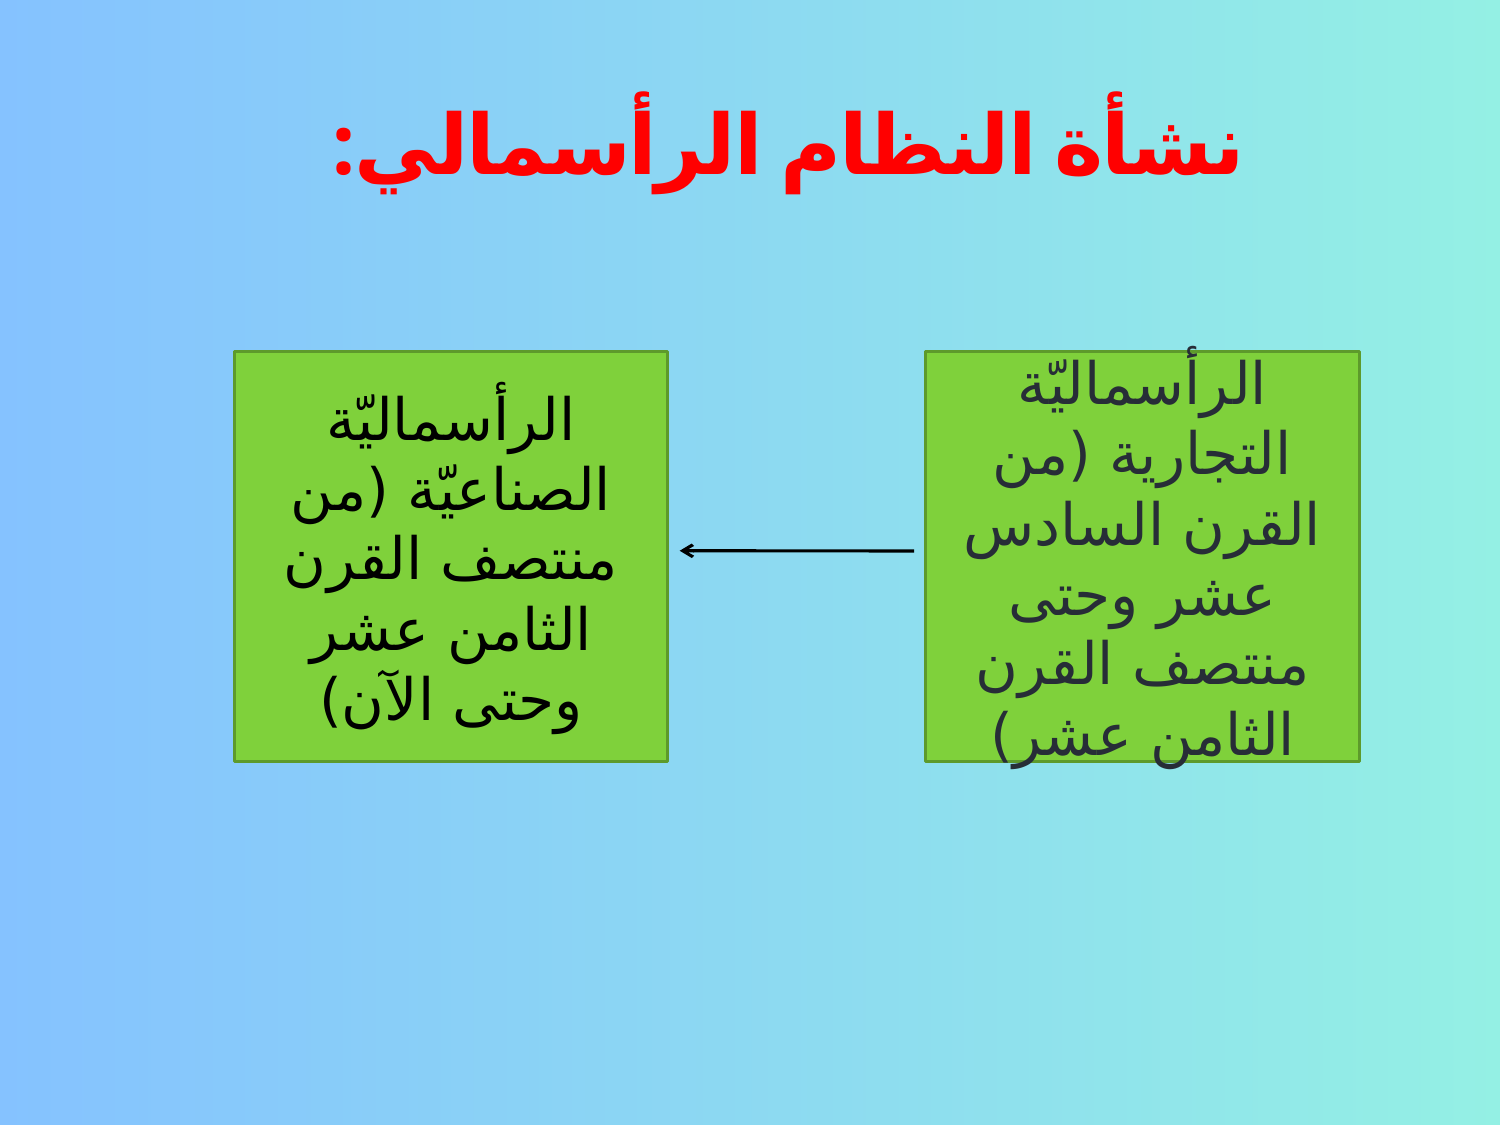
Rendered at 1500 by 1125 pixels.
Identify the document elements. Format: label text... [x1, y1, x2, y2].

title نشأة النظام الرأسمالي: [150, 83, 1425, 234]
text_box الرأسماليّة الصناعيّة (من منتصف القرن الثامن عشر وحتى الآن) [233, 350, 669, 763]
text_box الرأسماليّة التجارية (من القرن السادس عشر وحتى منتصف القرن الثامن عشر) [924, 350, 1361, 763]
